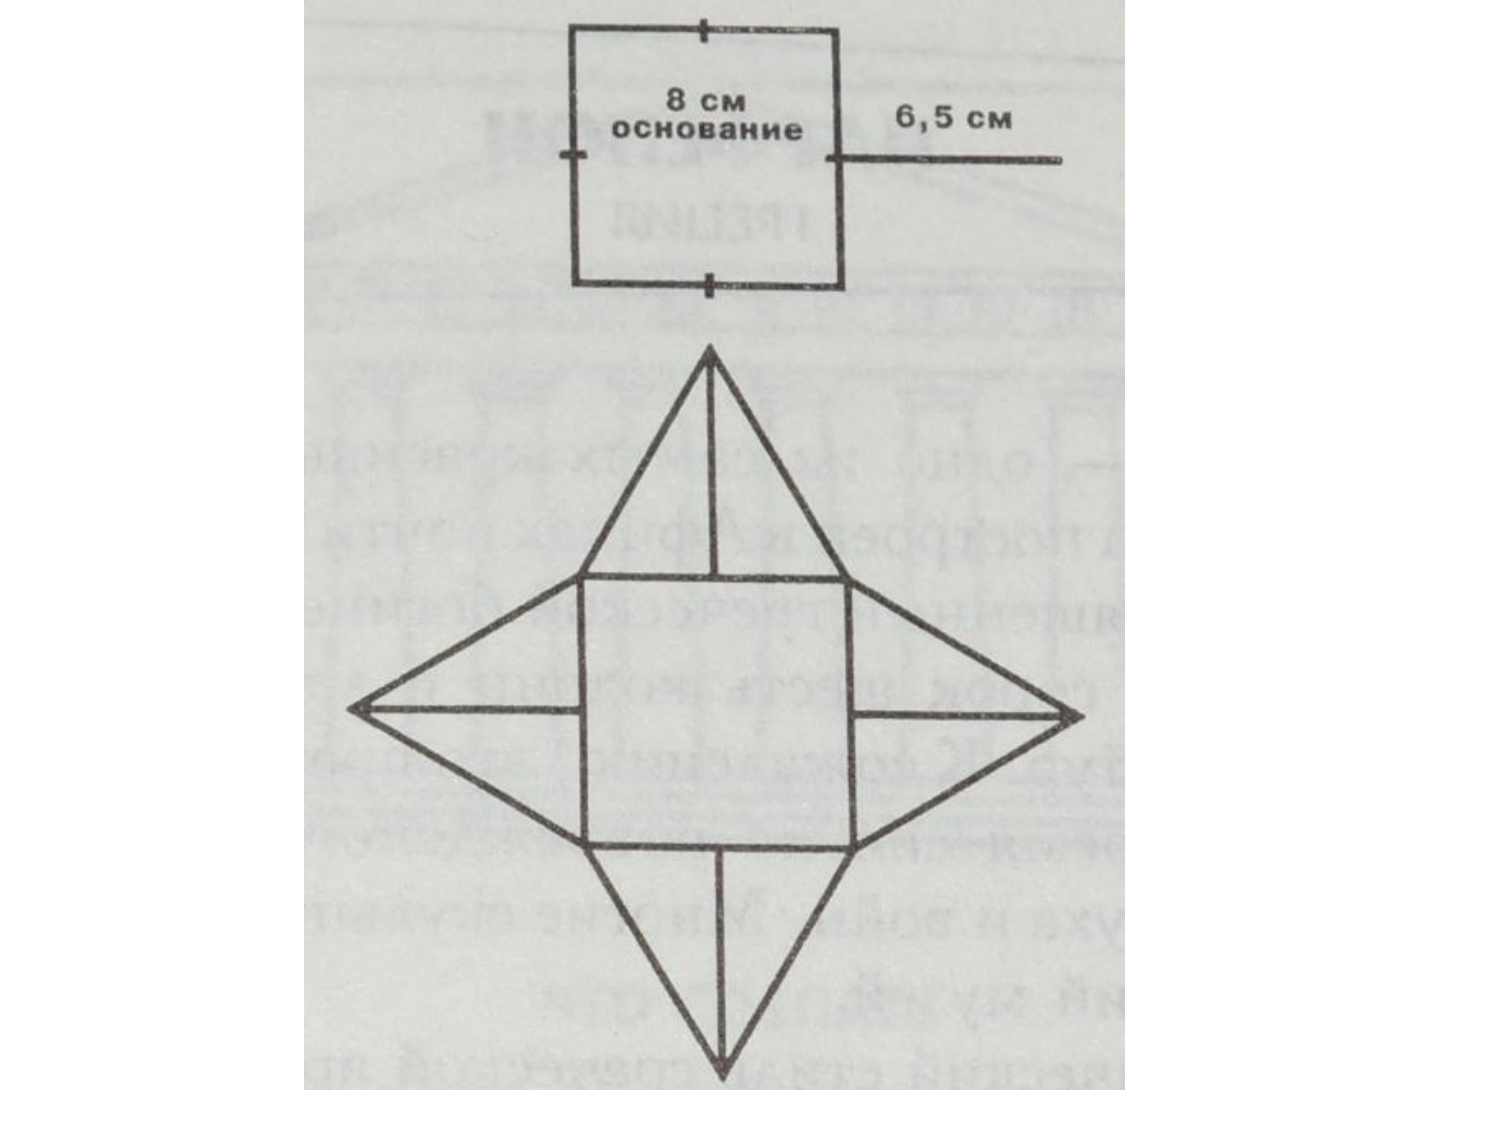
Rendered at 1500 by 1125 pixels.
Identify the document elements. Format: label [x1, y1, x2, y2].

list [304, 0, 1126, 1091]
